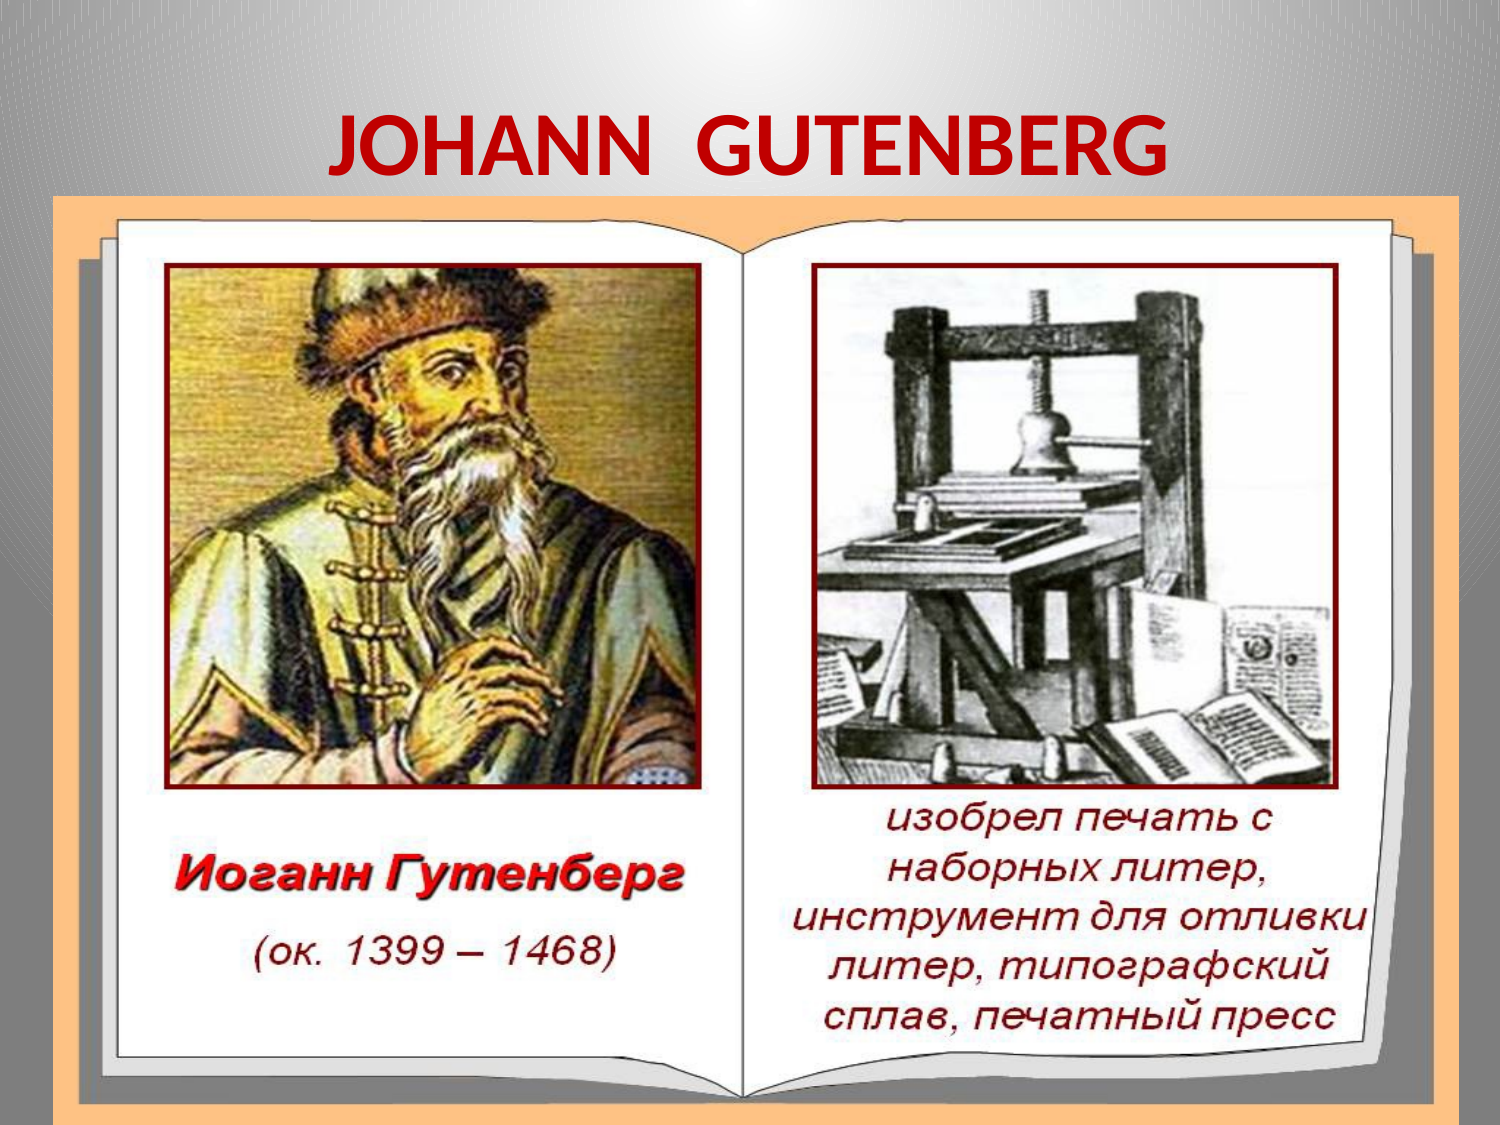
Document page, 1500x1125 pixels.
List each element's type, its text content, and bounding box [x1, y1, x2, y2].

title JOHANN GUTENBERG [75, 45, 1425, 194]
picture [52, 195, 1459, 1125]
